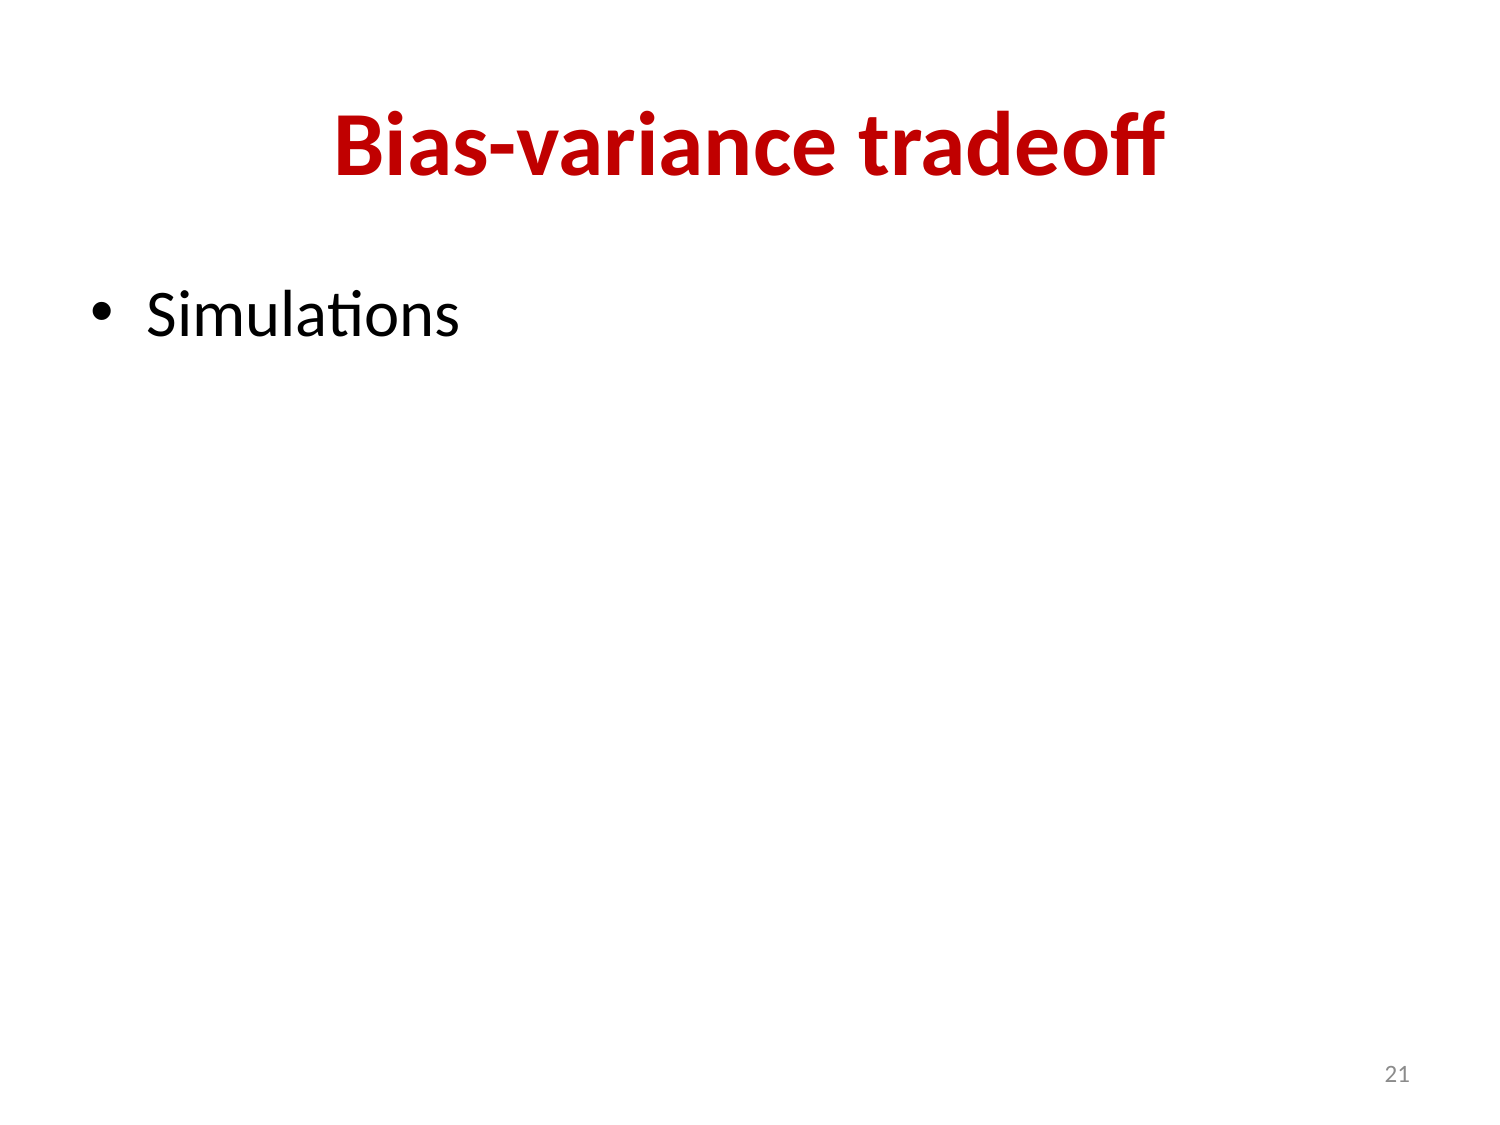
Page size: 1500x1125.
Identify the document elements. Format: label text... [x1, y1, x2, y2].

title Bias-variance tradeoff [75, 45, 1425, 233]
list Simulations [75, 262, 1425, 1005]
slide_number 21 [1074, 1042, 1425, 1103]
